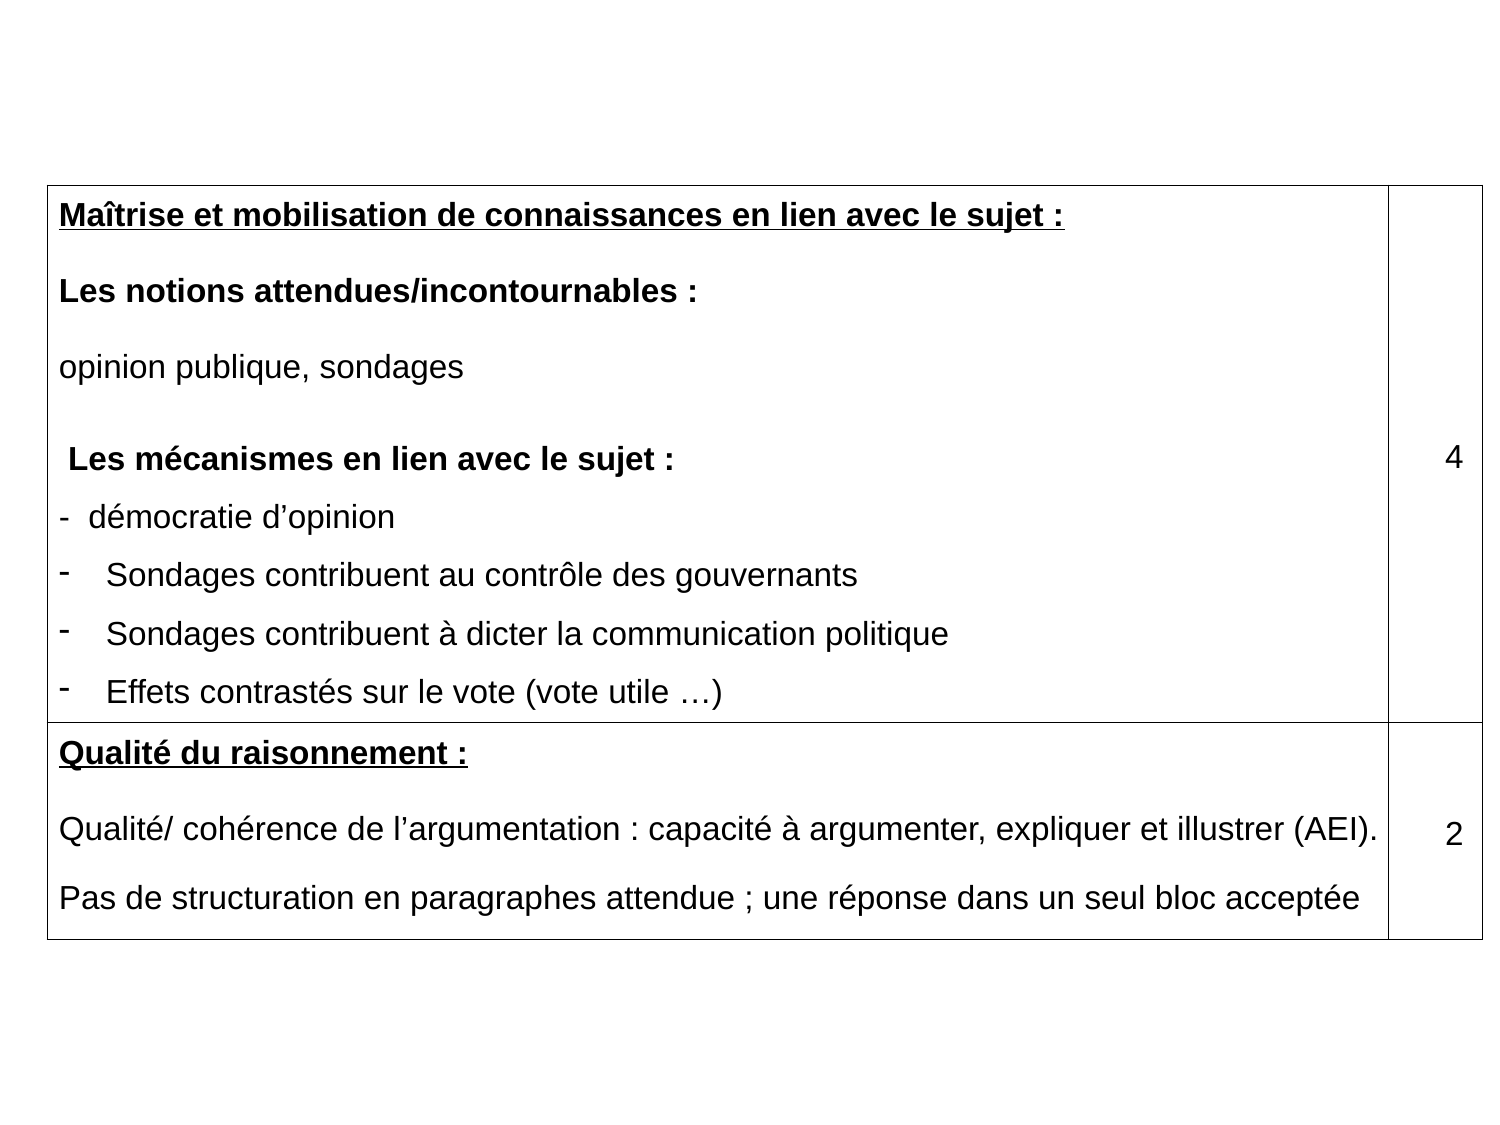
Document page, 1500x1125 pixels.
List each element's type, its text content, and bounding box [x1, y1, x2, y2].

table_cell 2 [1389, 723, 1482, 939]
table_header 4 [1389, 186, 1482, 722]
table_header Maîtrise et mobilisation de connaissances en lien avec le sujet : Les notions attendues/incontournables : opinion publique, sondages Les mécanismes en lien avec le sujet : - démocratie d’opinion Sondages contribuent au contrôle des gouvernants Sondages contribuent à dicter la communication politique Effets contrastés sur le vote (vote utile …) [48, 186, 1388, 722]
table_cell Qualité du raisonnement : Qualité/ cohérence de l’argumentation : capacité à argumenter, expliquer et illustrer (AEI). Pas de structuration en paragraphes attendue ; une réponse dans un seul bloc acceptée [48, 723, 1388, 939]
